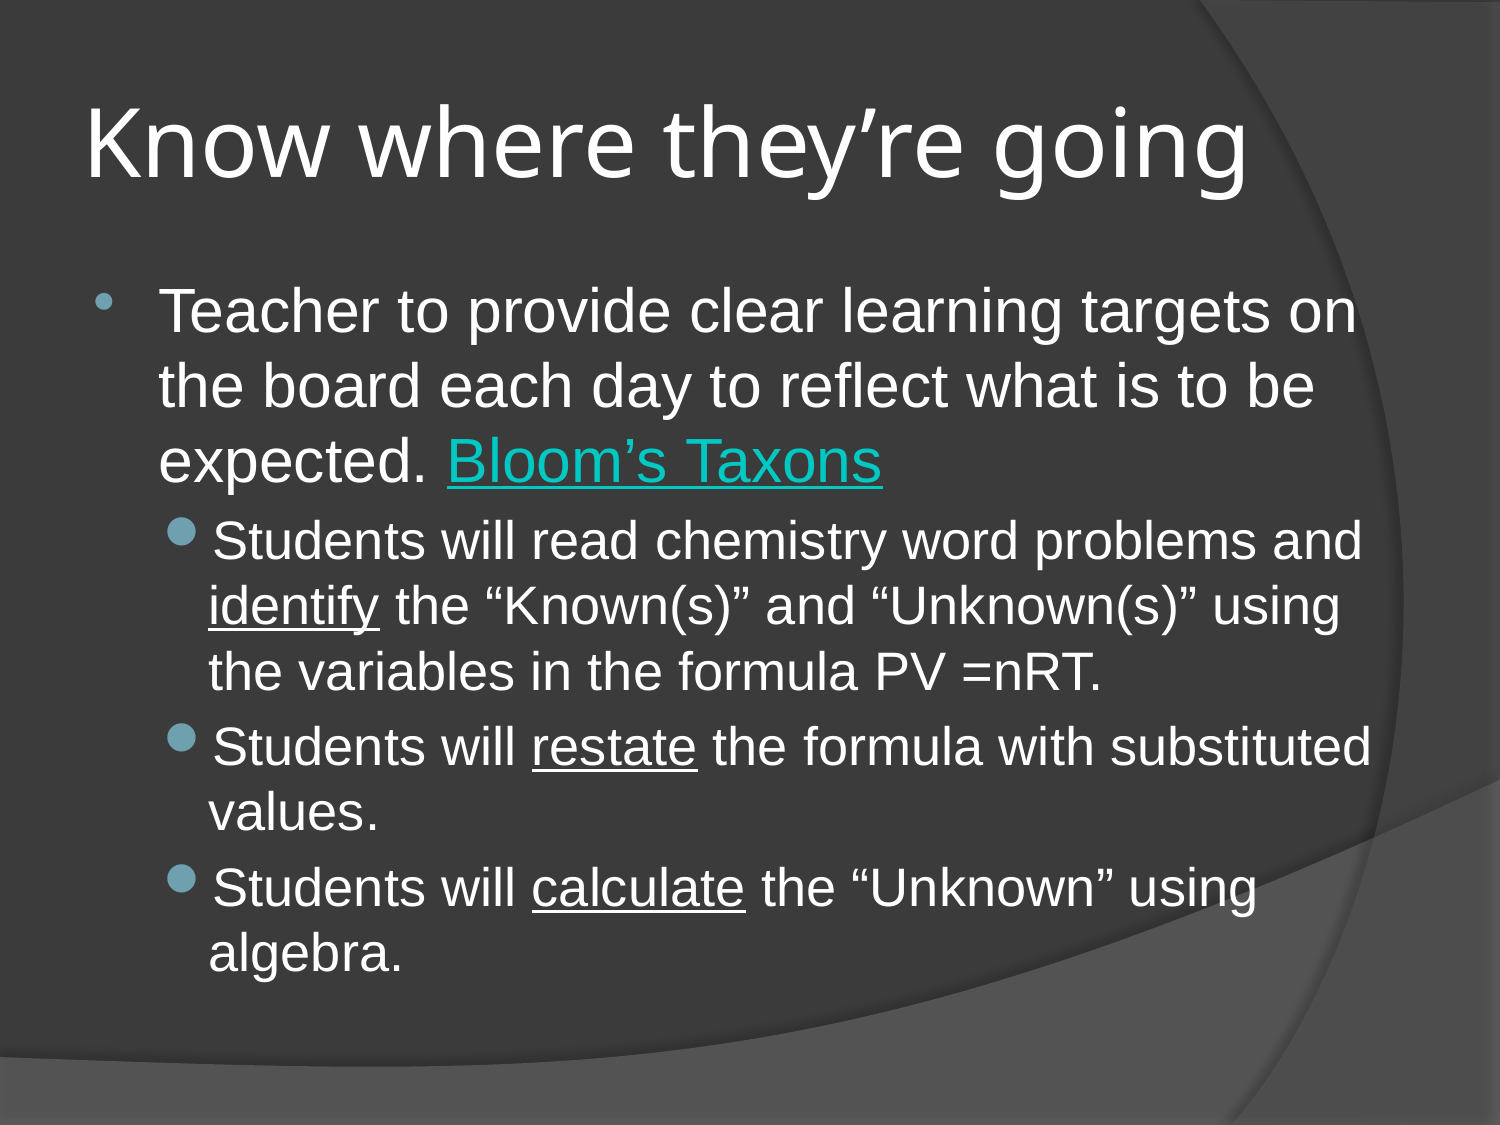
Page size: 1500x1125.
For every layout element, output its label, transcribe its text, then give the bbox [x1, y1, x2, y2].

list Teacher to provide clear learning targets on the board each day to reflect what is to be expected. Bloom’s Taxons Students will read chemistry word problems and identify the “Known(s)” and “Unknown(s)” using the variables in the formula PV =nRT. Students will restate the formula with substituted values. Students will calculate the “Unknown” using algebra. [75, 262, 1438, 1100]
title Know where they’re going [75, 45, 1300, 233]
